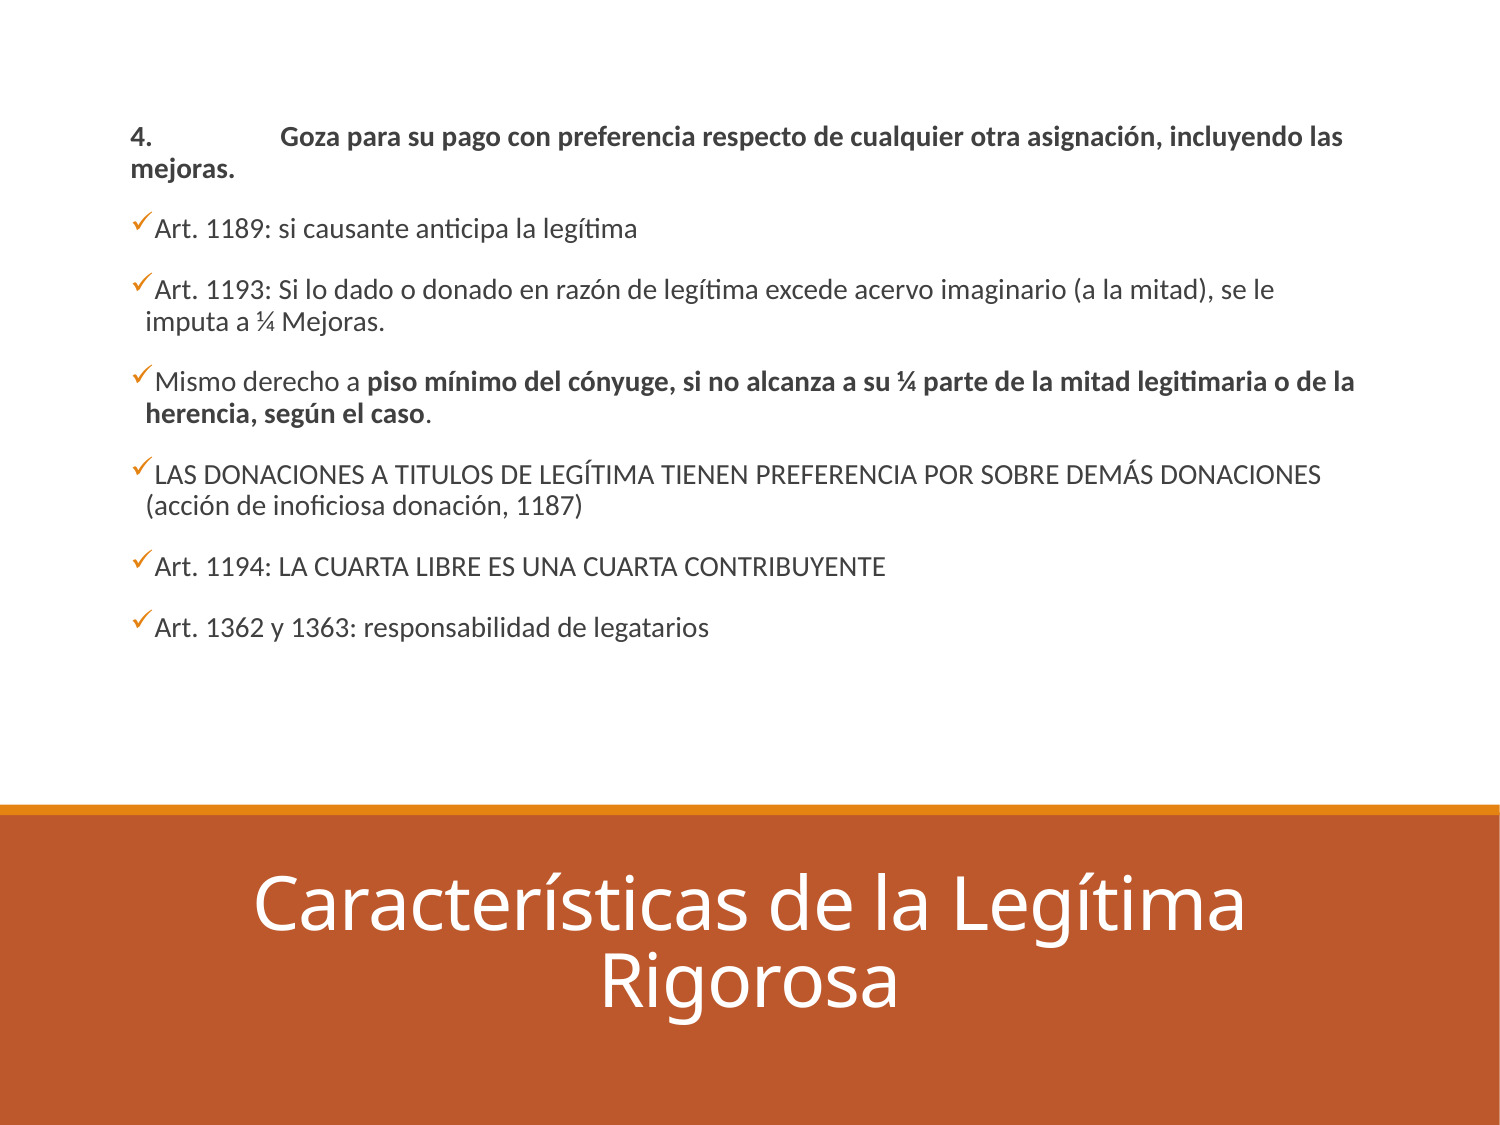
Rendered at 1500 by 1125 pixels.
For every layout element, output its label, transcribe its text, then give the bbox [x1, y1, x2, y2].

list 4. Goza para su pago con preferencia respecto de cualquier otra asignación, incluyendo las mejoras. Art. 1189: si causante anticipa la legítima Art. 1193: Si lo dado o donado en razón de legítima excede acervo imaginario (a la mitad), se le imputa a ¼ Mejoras. Mismo derecho a piso mínimo del cónyuge, si no alcanza a su ¼ parte de la mitad legitimaria o de la herencia, según el caso. LAS DONACIONES A TITULOS DE LEGÍTIMA TIENEN PREFERENCIA POR SOBRE DEMÁS DONACIONES (acción de inoficiosa donación, 1187) Art. 1194: LA CUARTA LIBRE ES UNA CUARTA CONTRIBUYENTE Art. 1362 y 1363: responsabilidad de legatarios [130, 114, 1365, 748]
text_box [0, 0, 1500, 803]
title Características de la Legítima Rigorosa [131, 861, 1369, 1031]
text_box [0, 816, 1500, 1125]
text_box [0, 803, 1500, 816]
